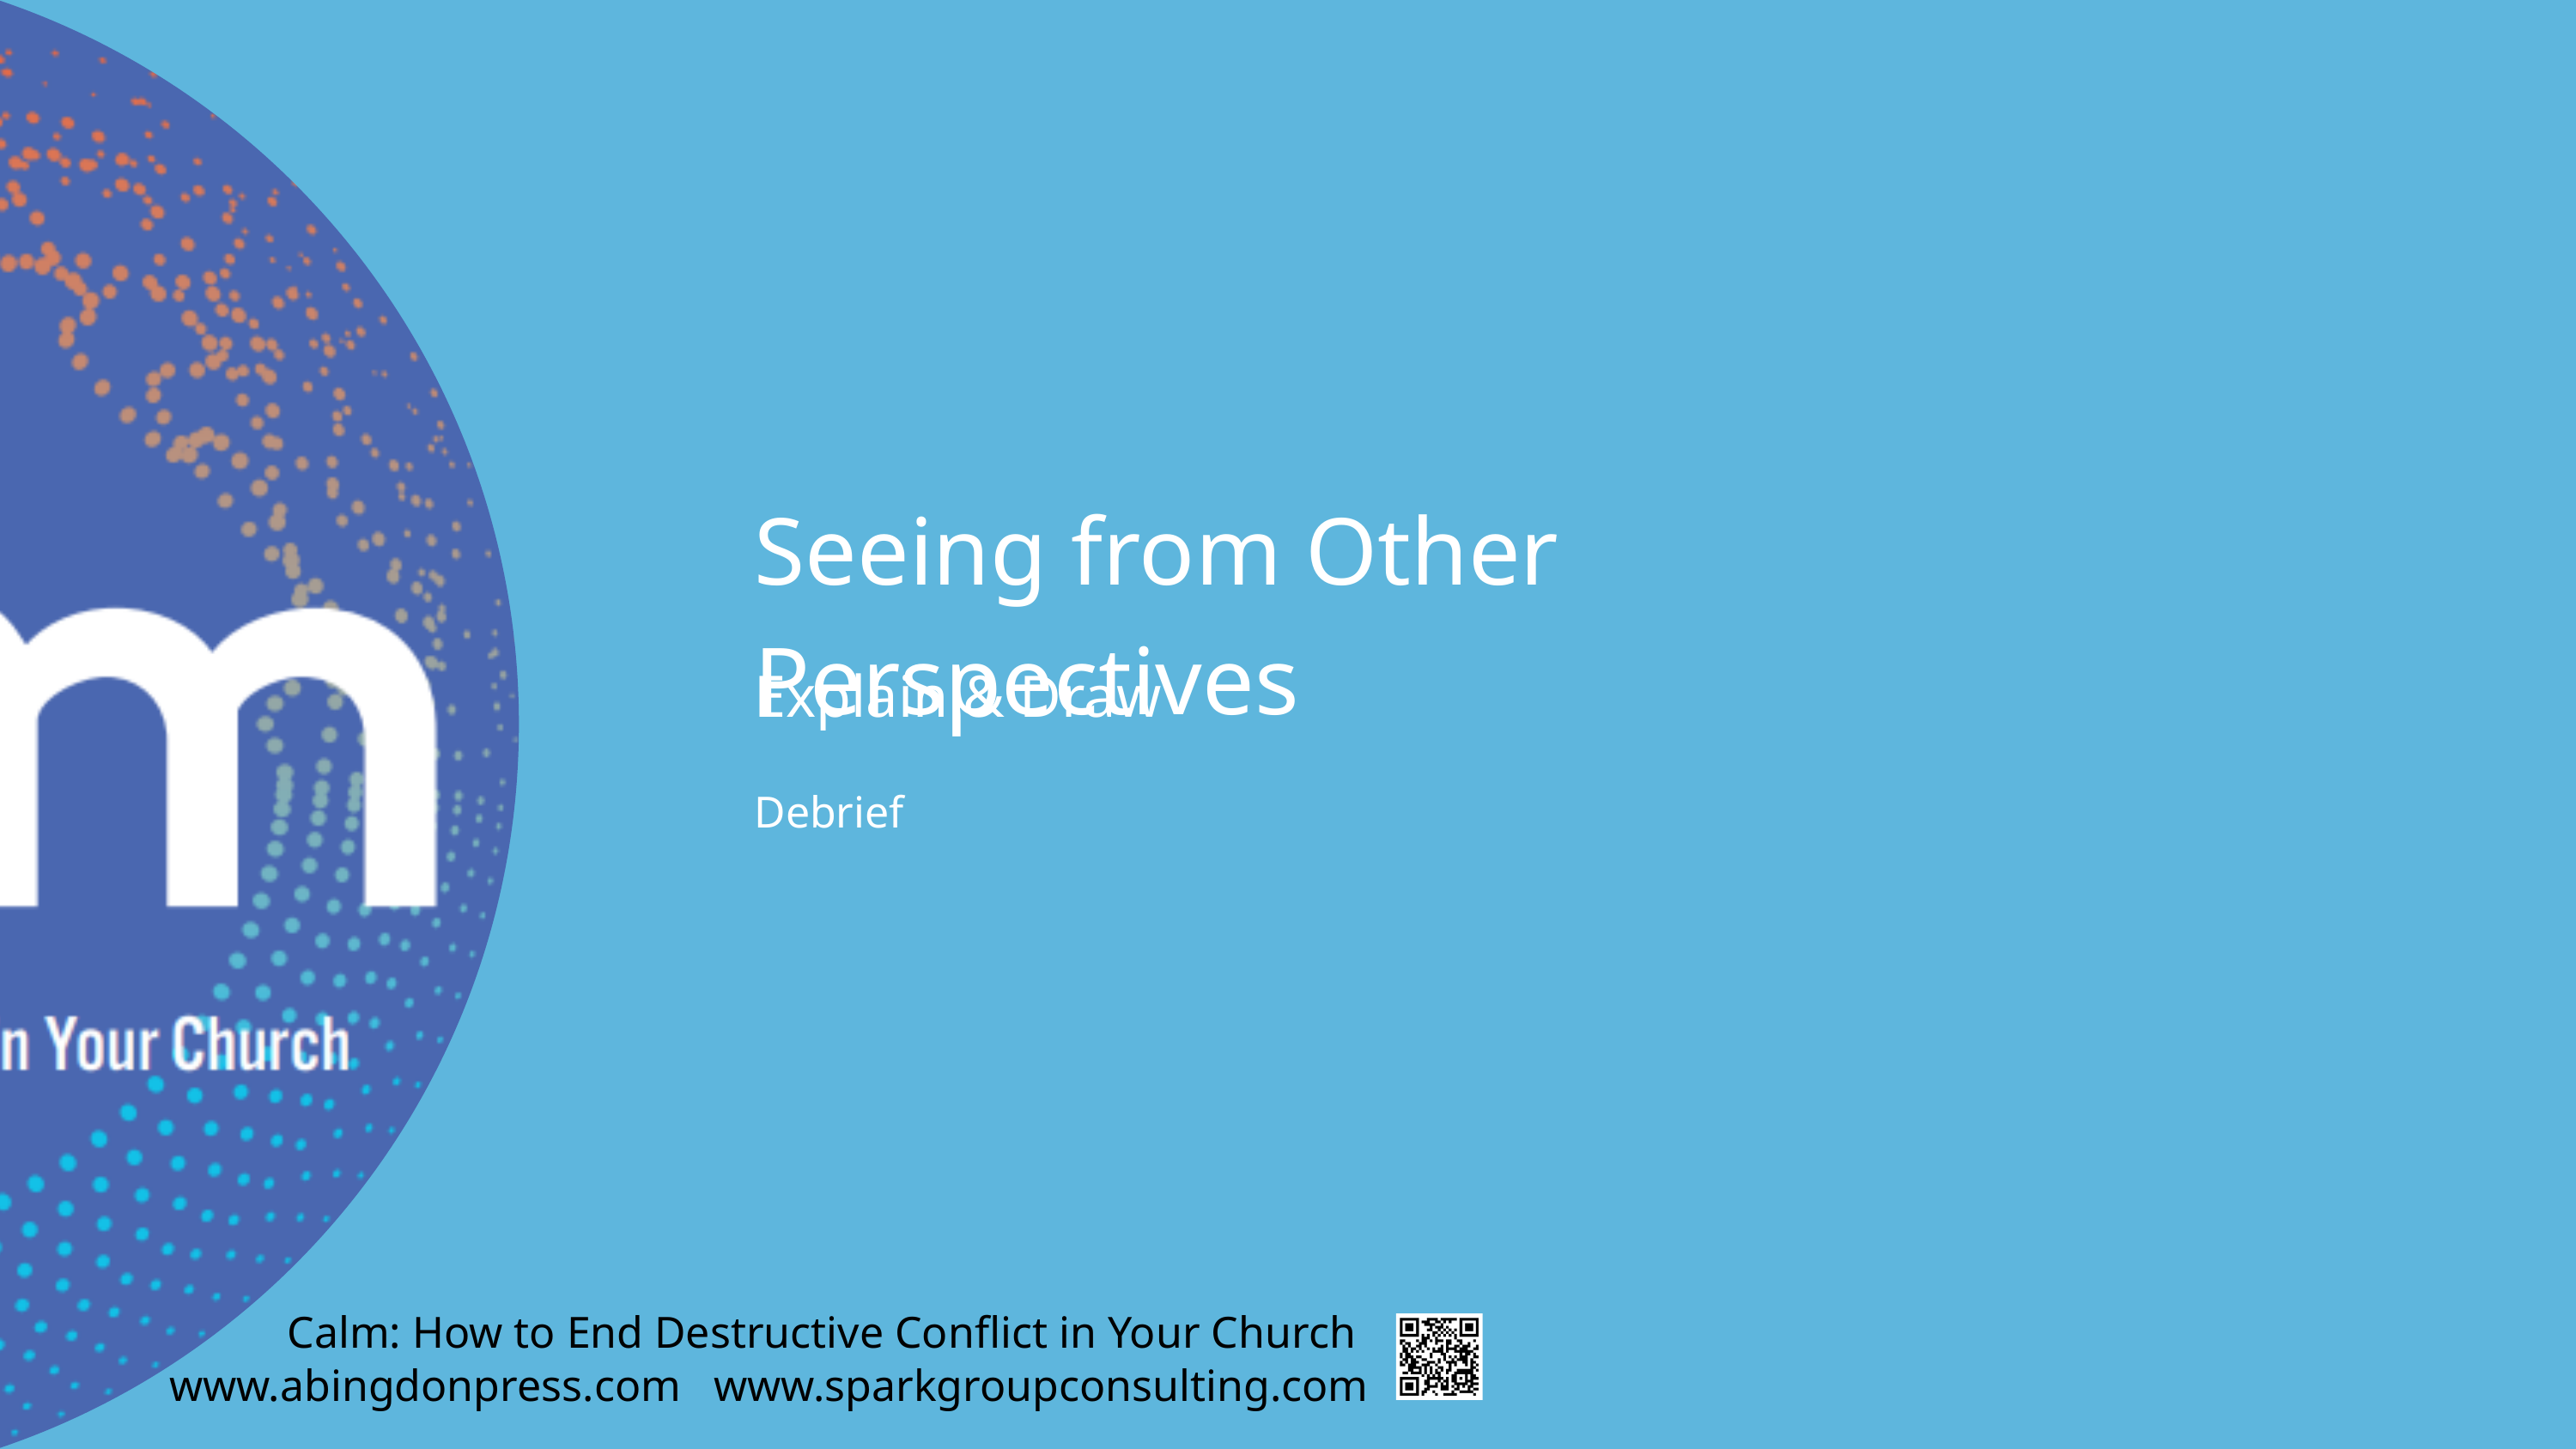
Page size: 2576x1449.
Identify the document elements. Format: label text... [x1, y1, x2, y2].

text_box Debrief [754, 776, 2391, 837]
text_box www.sparkgroupconsulting.com [714, 1357, 1418, 1410]
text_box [0, 0, 519, 1449]
text_box www.abingdonpress.com [524, 1357, 714, 1410]
text_box Calm: How to End Destructive Conflict in Your Church [524, 1296, 1475, 1357]
text_box Seeing from Other Perspectives [754, 474, 1963, 734]
text_box Explain & Draw [754, 648, 1763, 729]
text_box [1418, 1313, 1483, 1400]
